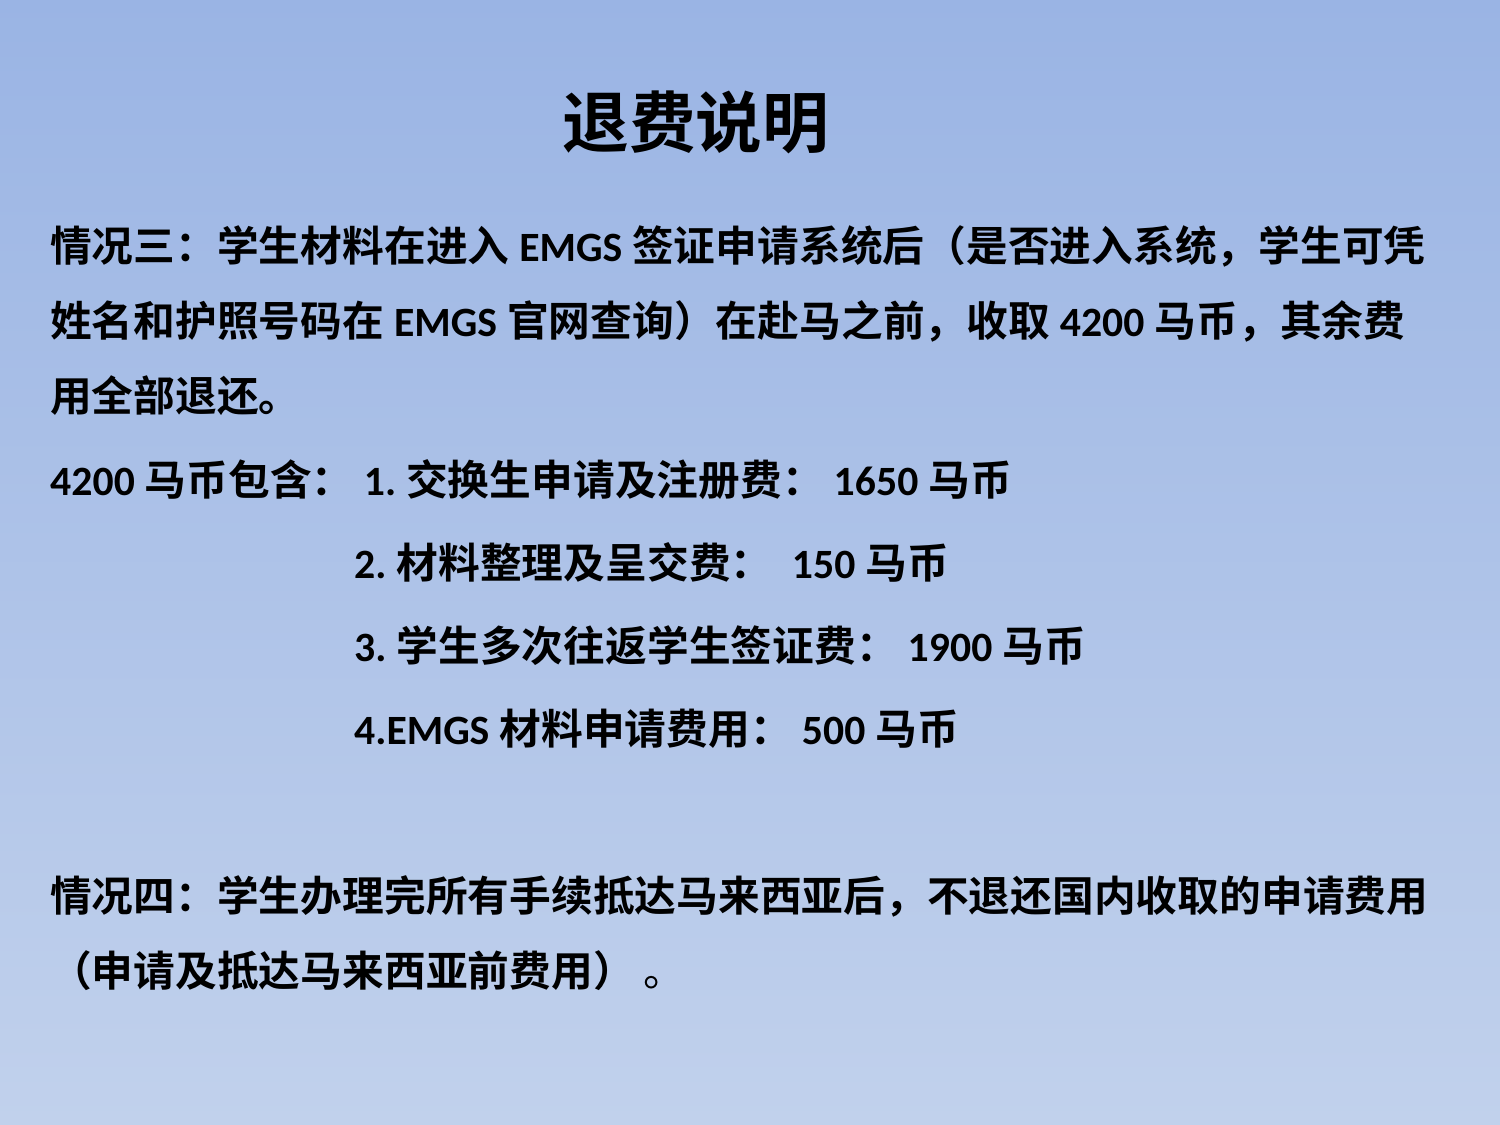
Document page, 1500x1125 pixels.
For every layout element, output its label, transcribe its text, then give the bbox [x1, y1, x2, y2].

subtitle 情况三：学生材料在进入EMGS签证申请系统后（是否进入系统，学生可凭姓名和护照号码在EMGS官网查询）在赴马之前，收取4200马币，其余费用全部退还。 4200马币包含：1.交换生申请及注册费：1650马币 2.材料整理及呈交费： 150马币 3.学生多次往返学生签证费：1900马币 4.EMGS材料申请费用：500马币 情况四：学生办理完所有手续抵达马来西亚后，不退还国内收取的申请费用（申请及抵达马来西亚前费用） 。 [34, 187, 1454, 1102]
title 退费说明 [58, 0, 1334, 187]
